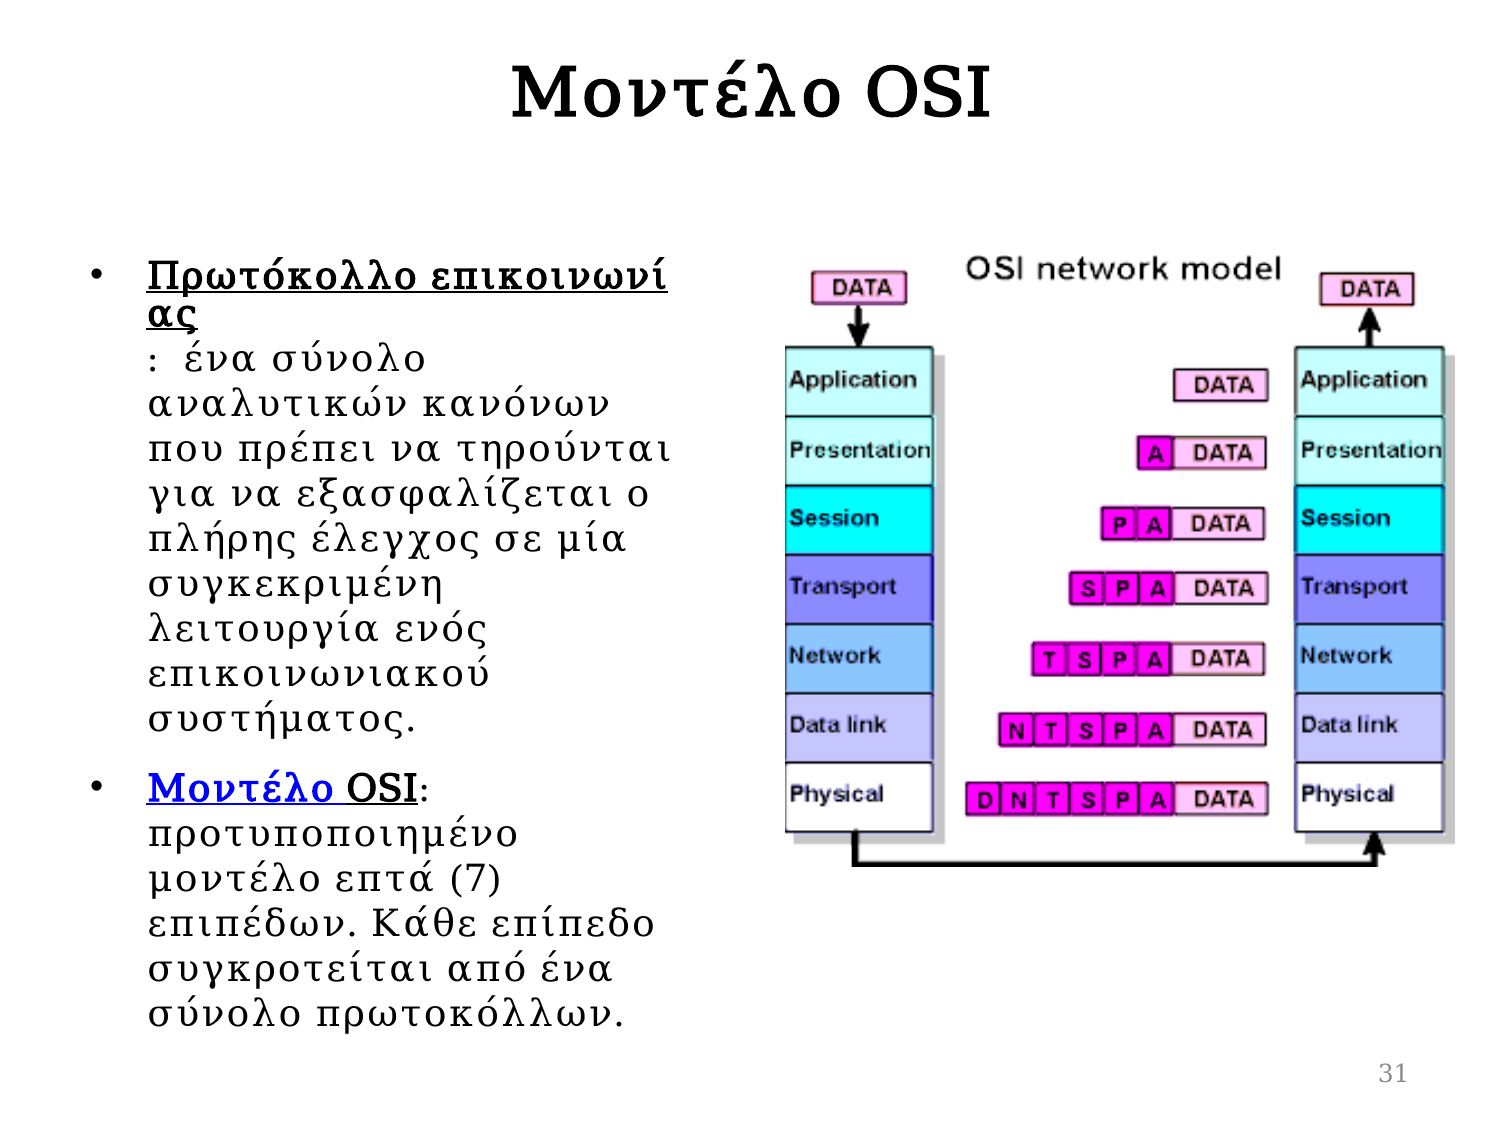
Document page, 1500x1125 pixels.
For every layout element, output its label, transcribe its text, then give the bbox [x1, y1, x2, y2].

title Μοντέλο OSI [75, 19, 1425, 159]
list Πρωτόκολλο επικοινωνίας: ένα σύνολο αναλυτικών κανόνων που πρέπει να τηρούνται για να εξασφαλίζεται ο πλήρης έλεγχος σε μία συγκεκριμένη λειτουργία ενός επικοινωνιακού συστήματος. Μοντέλο OSI: προτυποποιημένο μοντέλο επτά (7) επιπέδων. Κάθε επίπεδο συγκροτείται από ένα σύνολο πρωτοκόλλων. [75, 243, 703, 1071]
slide_number 31 [1222, 1042, 1425, 1103]
picture [785, 255, 1456, 868]
